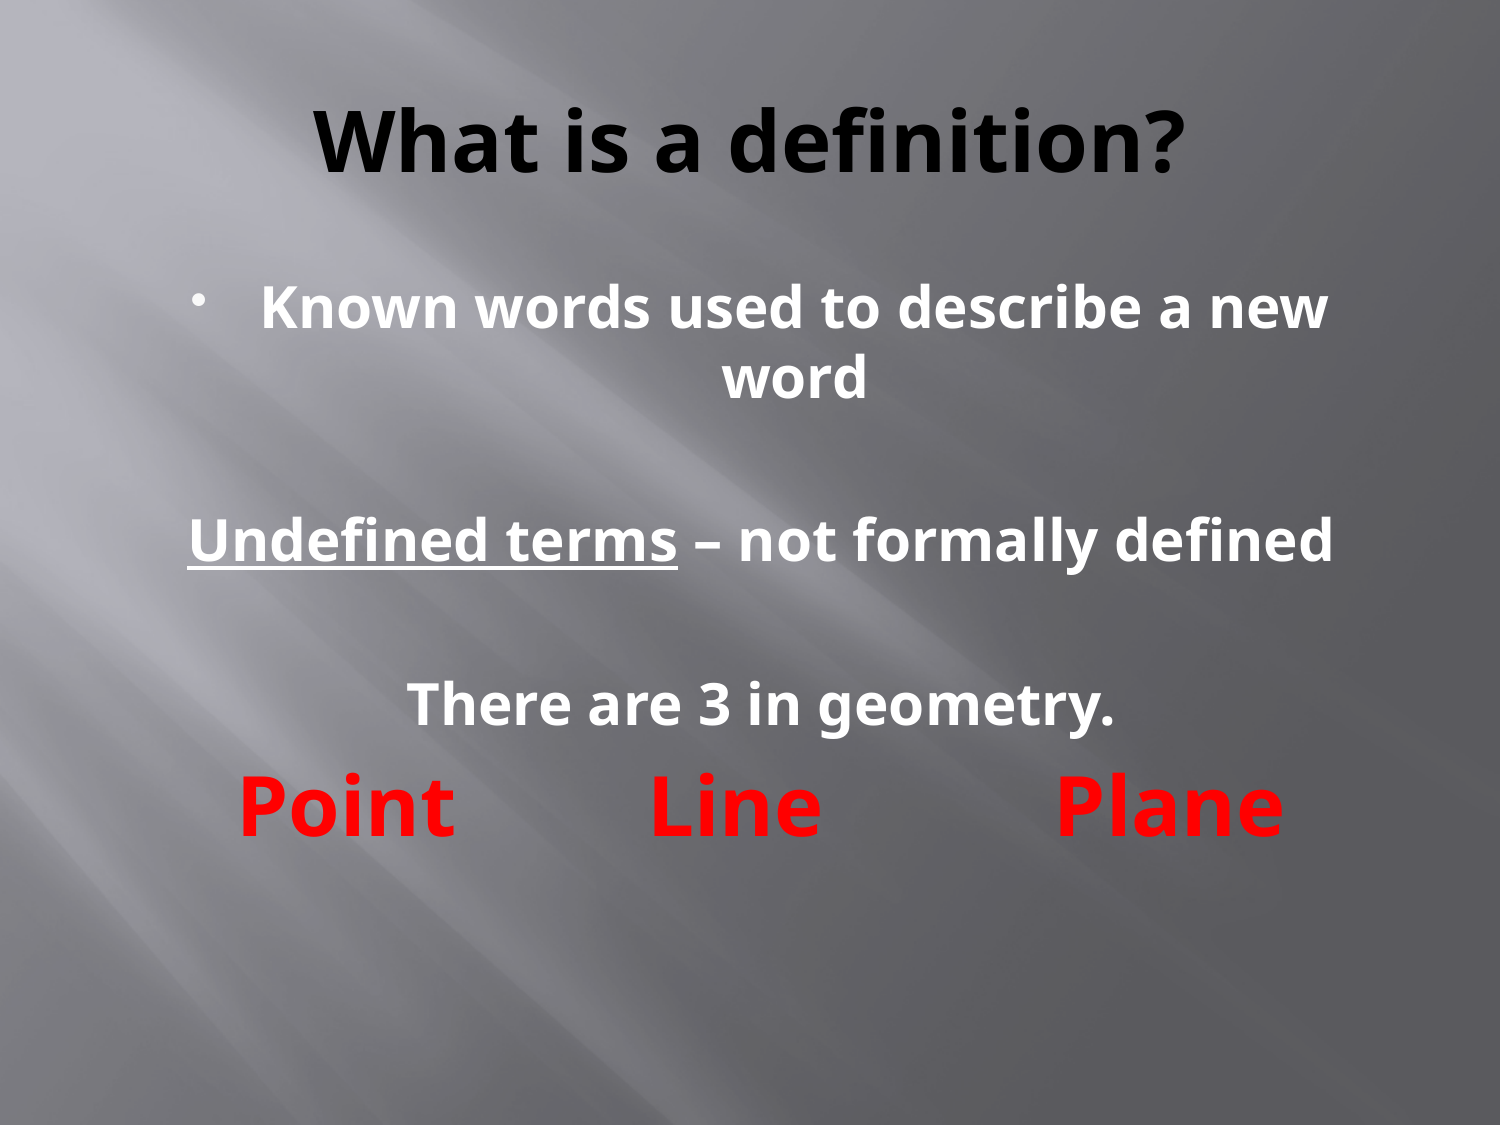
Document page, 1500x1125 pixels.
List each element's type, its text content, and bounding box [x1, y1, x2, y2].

list Known words used to describe a new word Undefined terms – not formally defined There are 3 in geometry. Point Line Plane [75, 262, 1425, 1035]
title What is a definition? [75, 45, 1425, 233]
